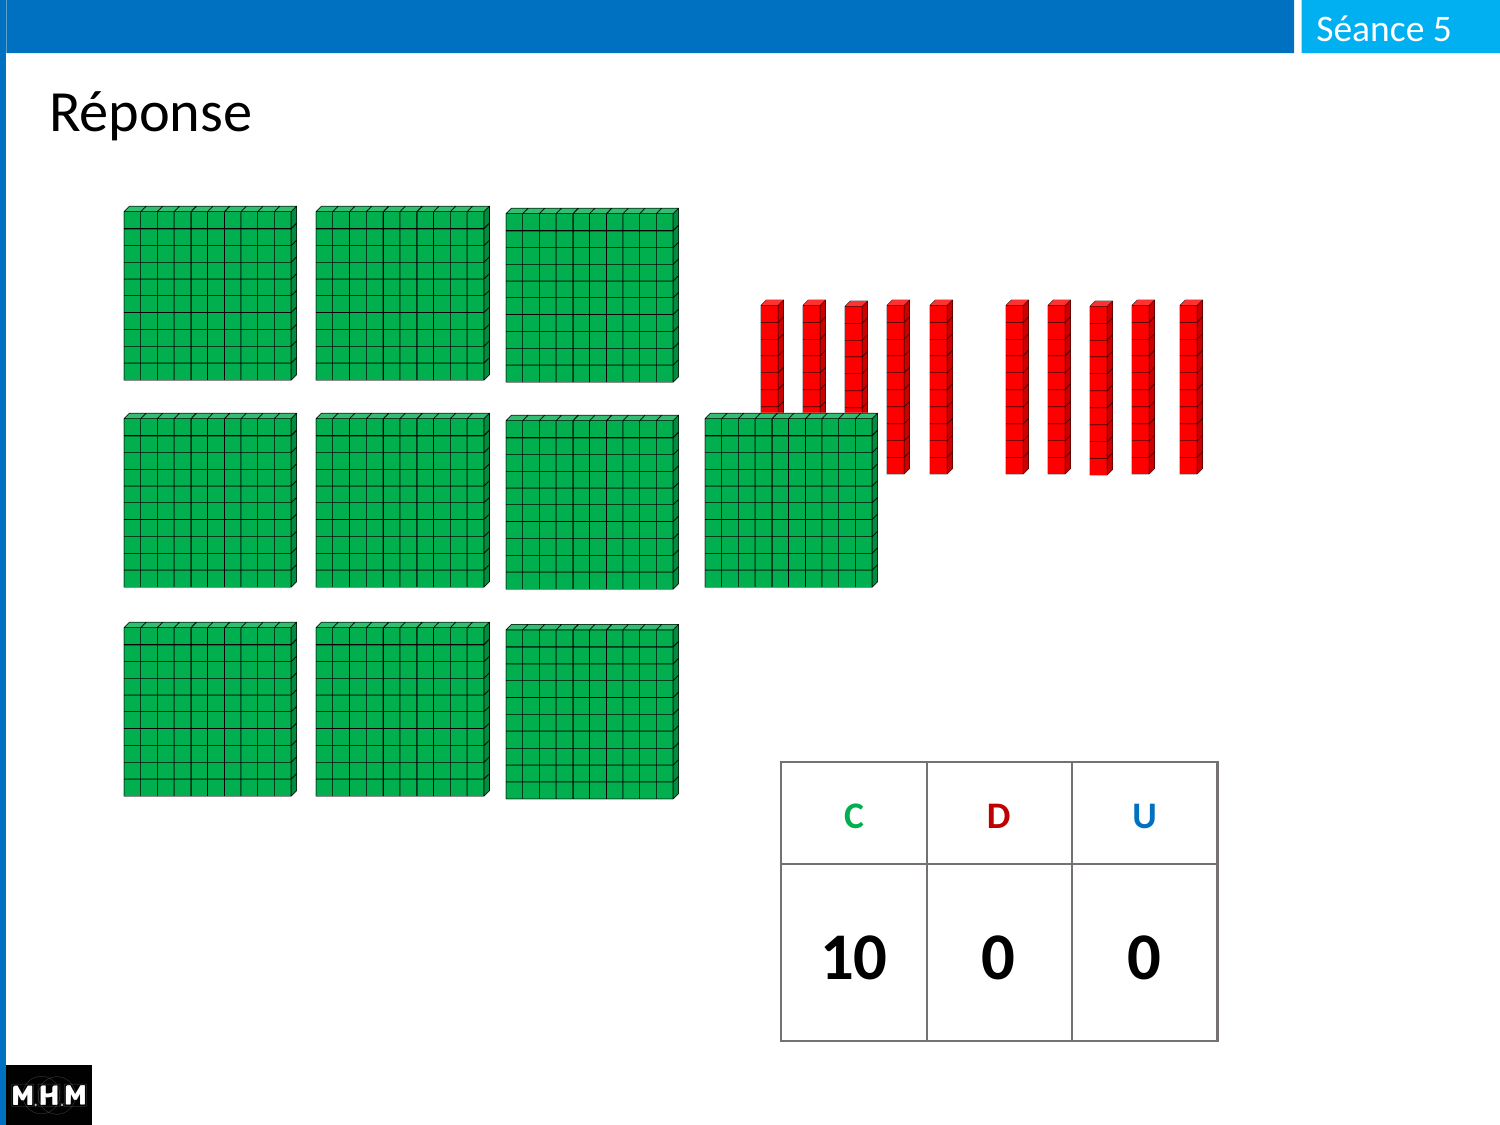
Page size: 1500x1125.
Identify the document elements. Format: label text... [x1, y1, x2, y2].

picture [1130, 298, 1157, 476]
picture [928, 298, 955, 476]
picture [503, 413, 680, 591]
picture [702, 298, 879, 589]
text_box Réponse [34, 66, 1124, 151]
picture [1004, 298, 1031, 476]
picture [6, 1065, 92, 1125]
picture [503, 206, 680, 384]
picture [313, 620, 491, 798]
picture [1088, 299, 1115, 477]
picture [1046, 298, 1073, 476]
picture [1178, 298, 1205, 476]
picture [313, 411, 491, 589]
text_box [780, 762, 1218, 1042]
picture [885, 298, 912, 476]
picture [313, 204, 491, 382]
picture [121, 204, 298, 382]
picture [503, 622, 680, 801]
picture [121, 620, 298, 798]
picture [121, 411, 298, 589]
